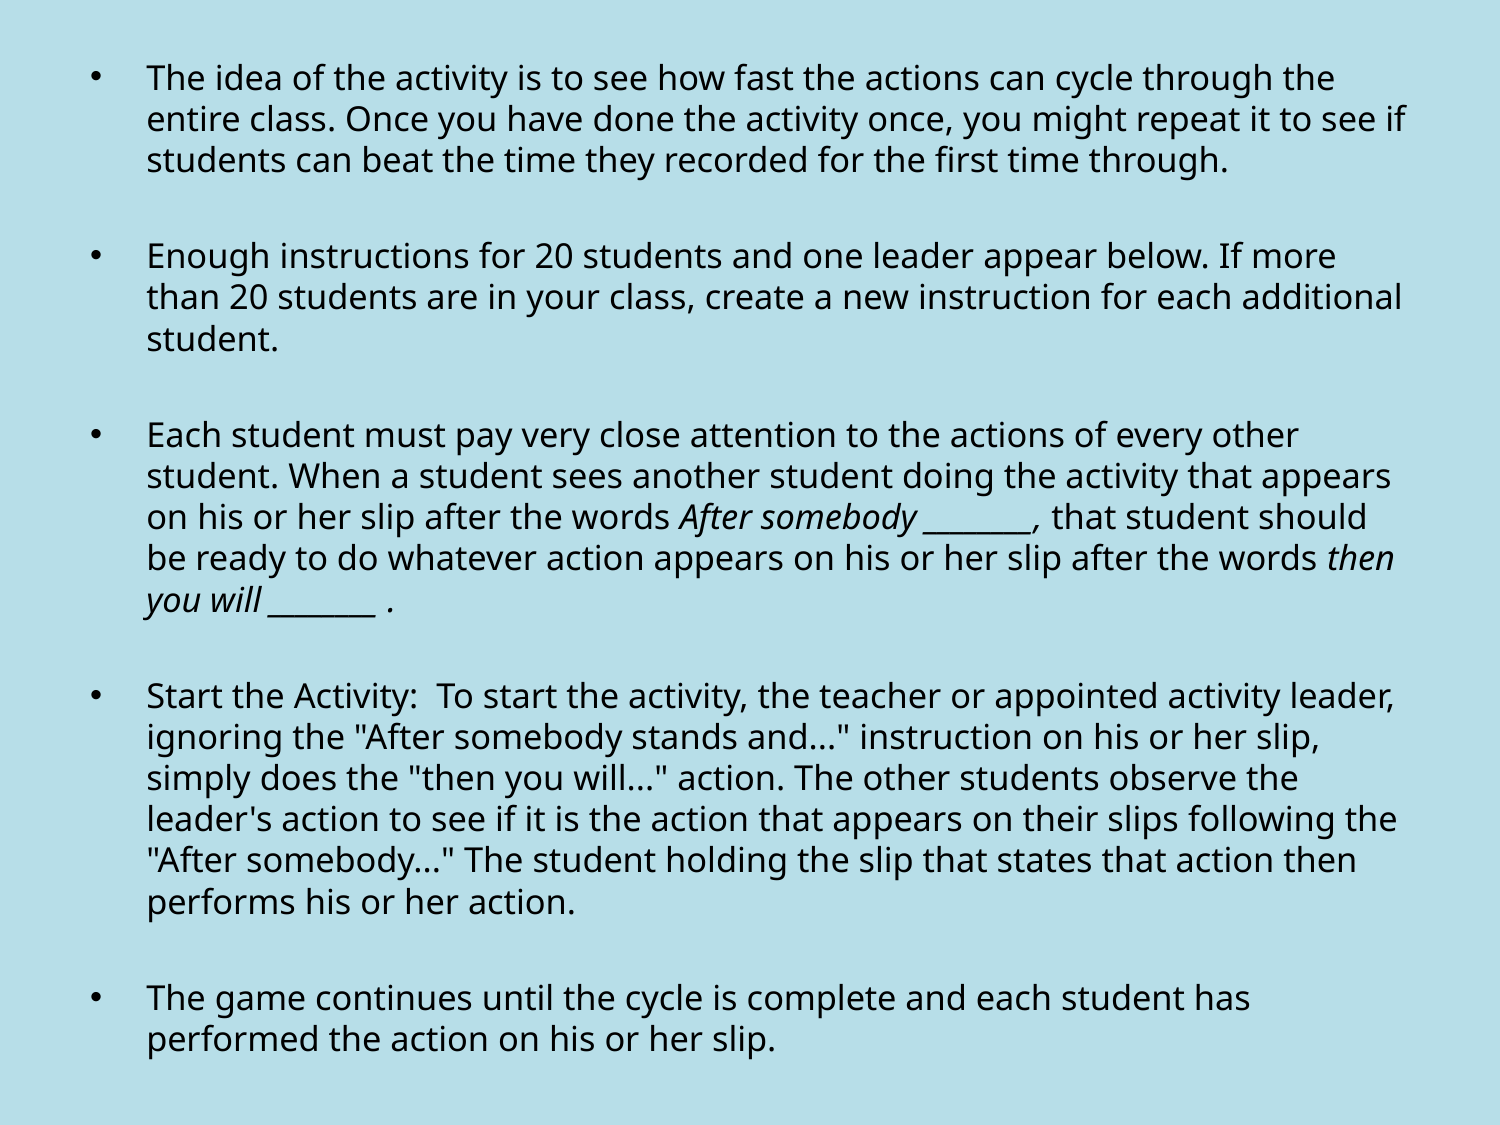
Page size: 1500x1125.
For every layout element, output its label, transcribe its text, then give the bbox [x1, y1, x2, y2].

list The idea of the activity is to see how fast the actions can cycle through the entire class. Once you have done the activity once, you might repeat it to see if students can beat the time they recorded for the first time through. Enough instructions for 20 students and one leader appear below. If more than 20 students are in your class, create a new instruction for each additional student. Each student must pay very close attention to the actions of every other student. When a student sees another student doing the activity that appears on his or her slip after the words After somebody ________, that student should be ready to do whatever action appears on his or her slip after the words then you will ________ . Start the Activity: To start the activity, the teacher or appointed activity leader, ignoring the "After somebody stands and..." instruction on his or her slip, simply does the "then you will..." action. The other students observe the leader's action to see if it is the action that appears on their slips following the "After somebody..." The student holding the slip that states that action then performs his or her action. The game continues until the cycle is complete and each student has performed the action on his or her slip. [75, 0, 1425, 1125]
